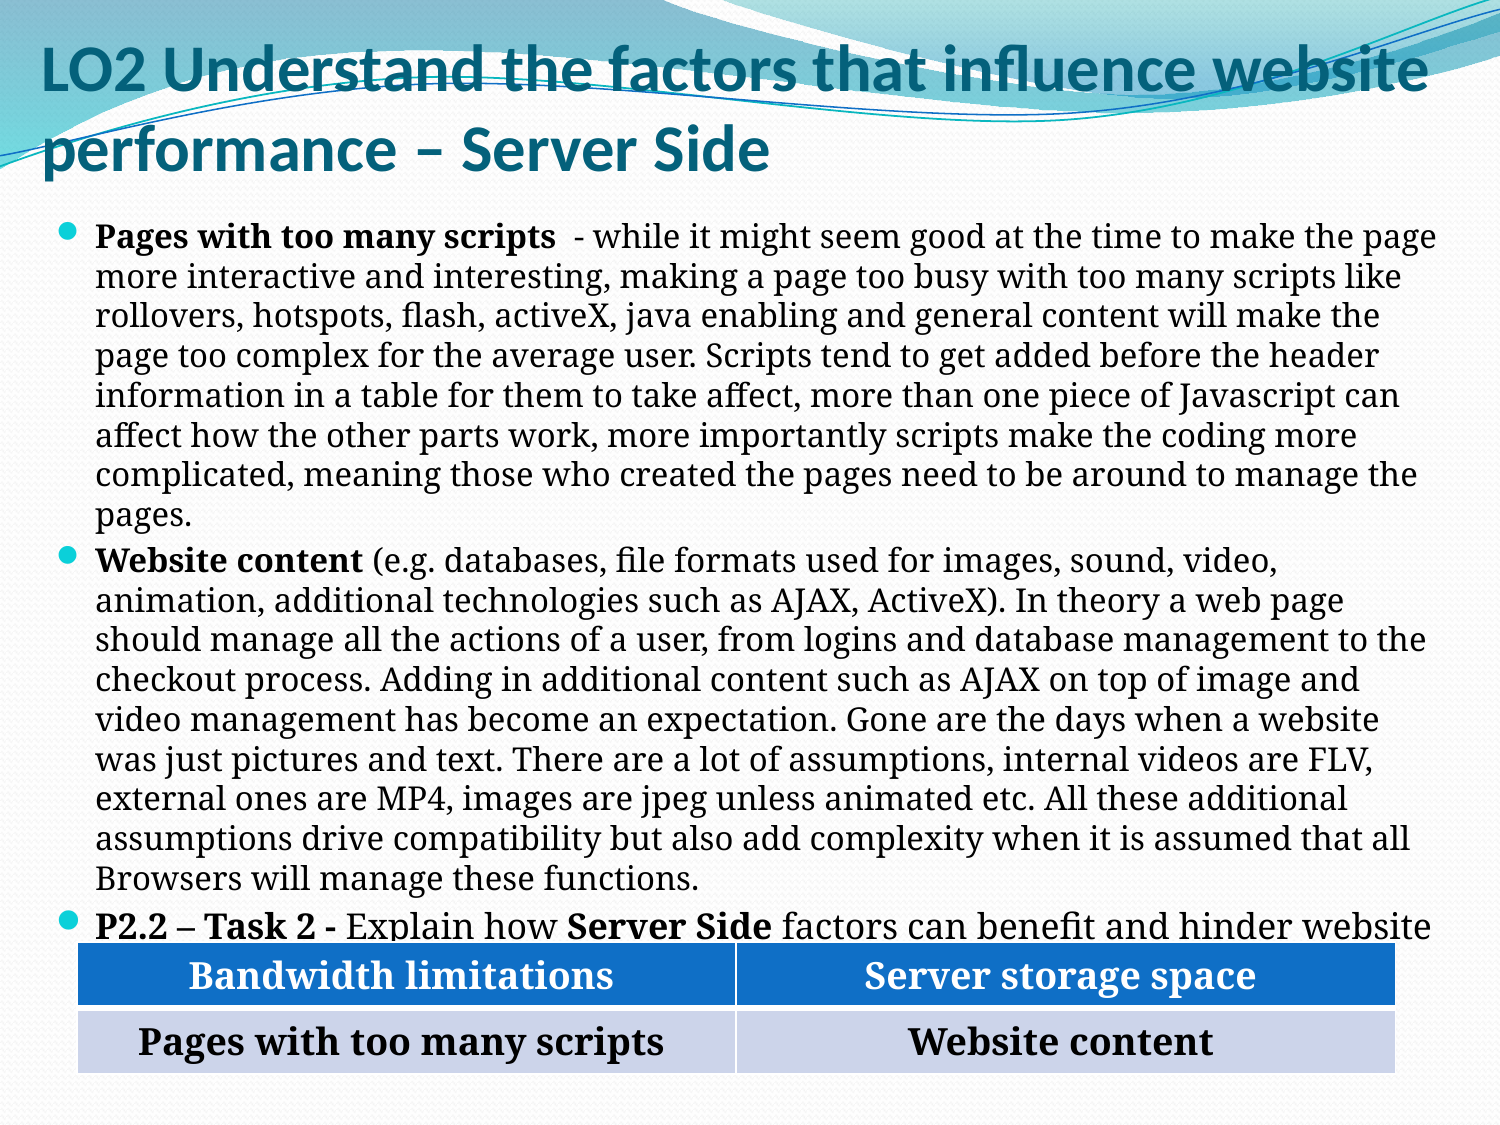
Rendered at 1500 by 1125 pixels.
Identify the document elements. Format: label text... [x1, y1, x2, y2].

table_cell Pages with too many scripts [78, 1011, 735, 1073]
table_cell Website content [737, 1011, 1395, 1073]
table_header Bandwidth limitations [78, 943, 735, 1005]
title LO2 Understand the factors that influence website performance – Server Side [41, 30, 1459, 185]
table_header Server storage space [737, 943, 1395, 1005]
list Pages with too many scripts - while it might seem good at the time to make the page more interactive and interesting, making a page too busy with too many scripts like rollovers, hotspots, flash, activeX, java enabling and general content will make the page too complex for the average user. Scripts tend to get added before the header information in a table for them to take affect, more than one piece of Javascript can affect how the other parts work, more importantly scripts make the coding more complicated, meaning those who created the pages need to be around to manage the pages. Website content (e.g. databases, file formats used for images, sound, video, animation, additional technologies such as AJAX, ActiveX). In theory a web page should manage all the actions of a user, from logins and database management to the checkout process. Adding in additional content such as AJAX on top of image and video management has become an expectation. Gone are the days when a website was just pictures and text. There are a lot of assumptions, internal videos are FLV, external ones are MP4, images are jpeg unless animated etc. All these additional assumptions drive compatibility but also add complexity when it is assumed that all Browsers will manage these functions. P2.2 – Task 2 - Explain how Server Side factors can benefit and hinder website performance for user customer base and business functions. [41, 208, 1459, 1012]
